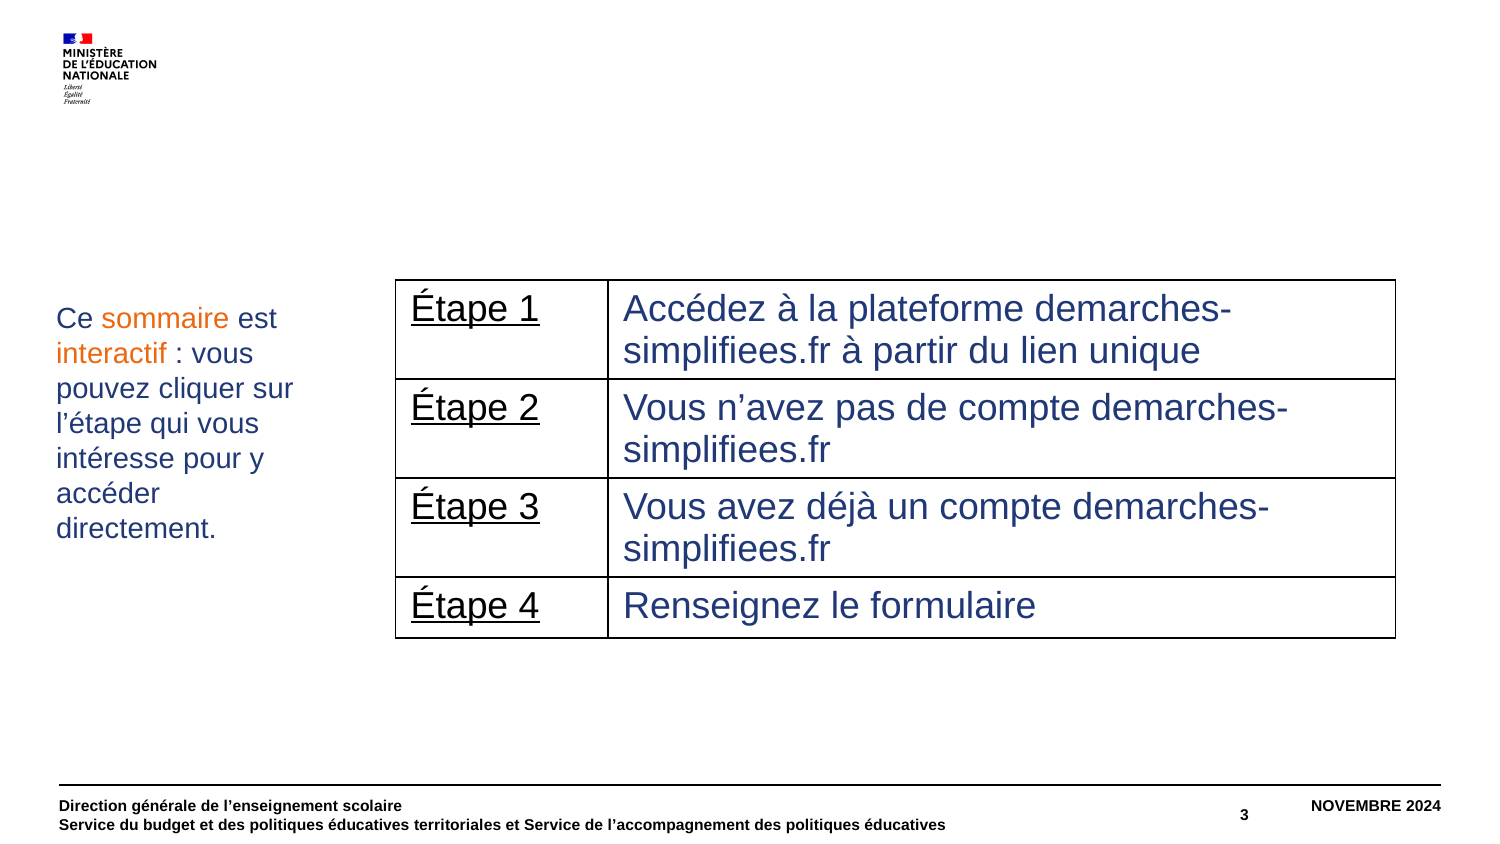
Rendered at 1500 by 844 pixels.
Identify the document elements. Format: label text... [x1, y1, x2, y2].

slide_number NOVEMBRE 2024 [1249, 784, 1441, 844]
picture [53, 23, 178, 114]
text_box Ce sommaire est interactif : vous pouvez cliquer sur l’étape qui vous intéresse pour y accéder directement. [41, 291, 325, 552]
table_cell Étape 3 [396, 479, 607, 576]
table_header Étape 1 [396, 281, 607, 378]
table_header Accédez à la plateforme demarches-simplifiees.fr à partir du lien unique [609, 281, 1395, 378]
table_cell Étape 2 [396, 380, 607, 477]
footer Direction générale de l’enseignement scolaire Service du budget et des politiques éducatives territoriales et Service de l’accompagnement des politiques éducatives [59, 784, 1028, 844]
table_cell Renseignez le formulaire [609, 578, 1395, 637]
table_cell Vous n’avez pas de compte demarches-simplifiees.fr [609, 380, 1395, 477]
slide_number 3 [1028, 784, 1249, 844]
table_cell Vous avez déjà un compte demarches-simplifiees.fr [609, 479, 1395, 576]
table_cell Étape 4 [396, 578, 607, 637]
